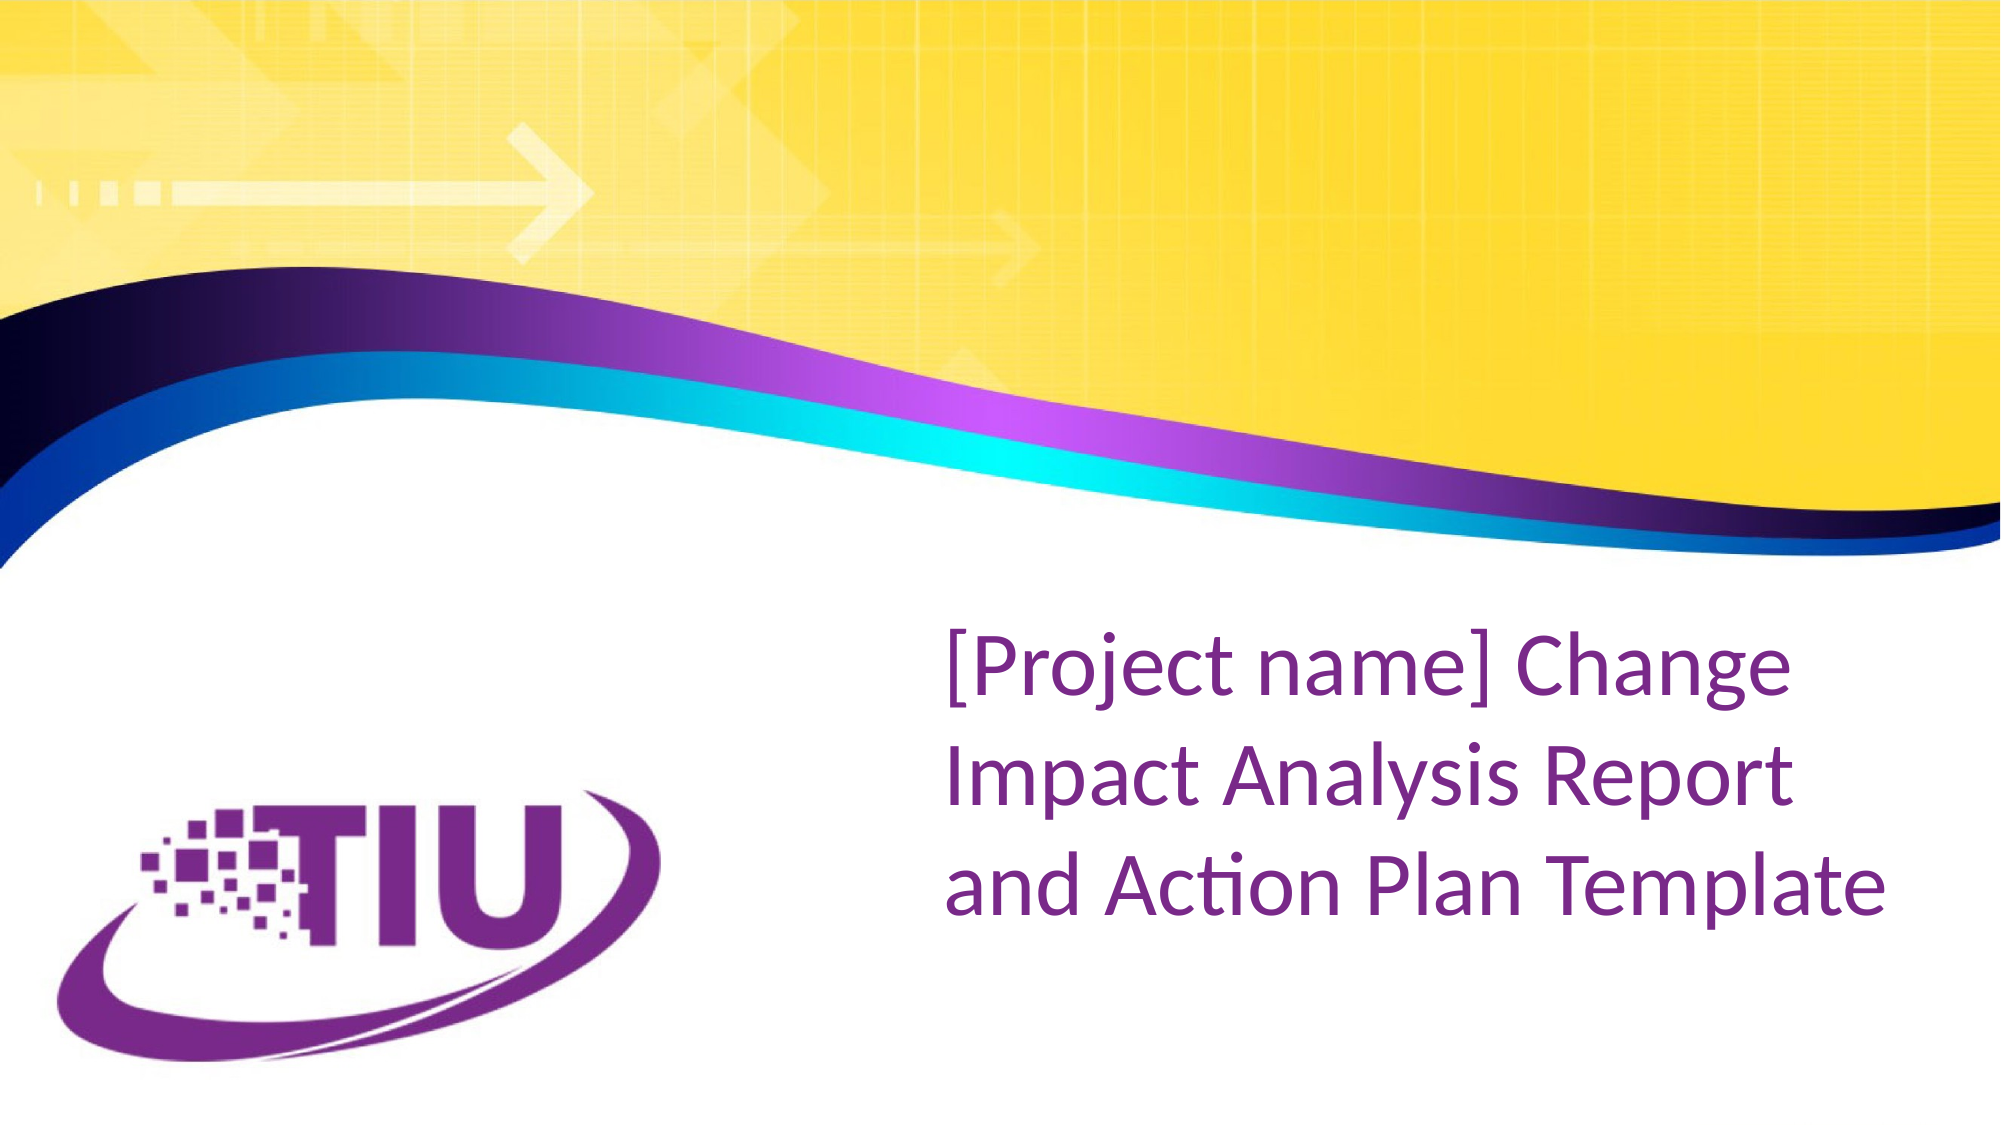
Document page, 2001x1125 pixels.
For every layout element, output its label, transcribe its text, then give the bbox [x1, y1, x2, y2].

picture [0, 0, 2001, 1125]
text_box [Project name] Change Impact Analysis Report and Action Plan Template [929, 596, 1922, 941]
